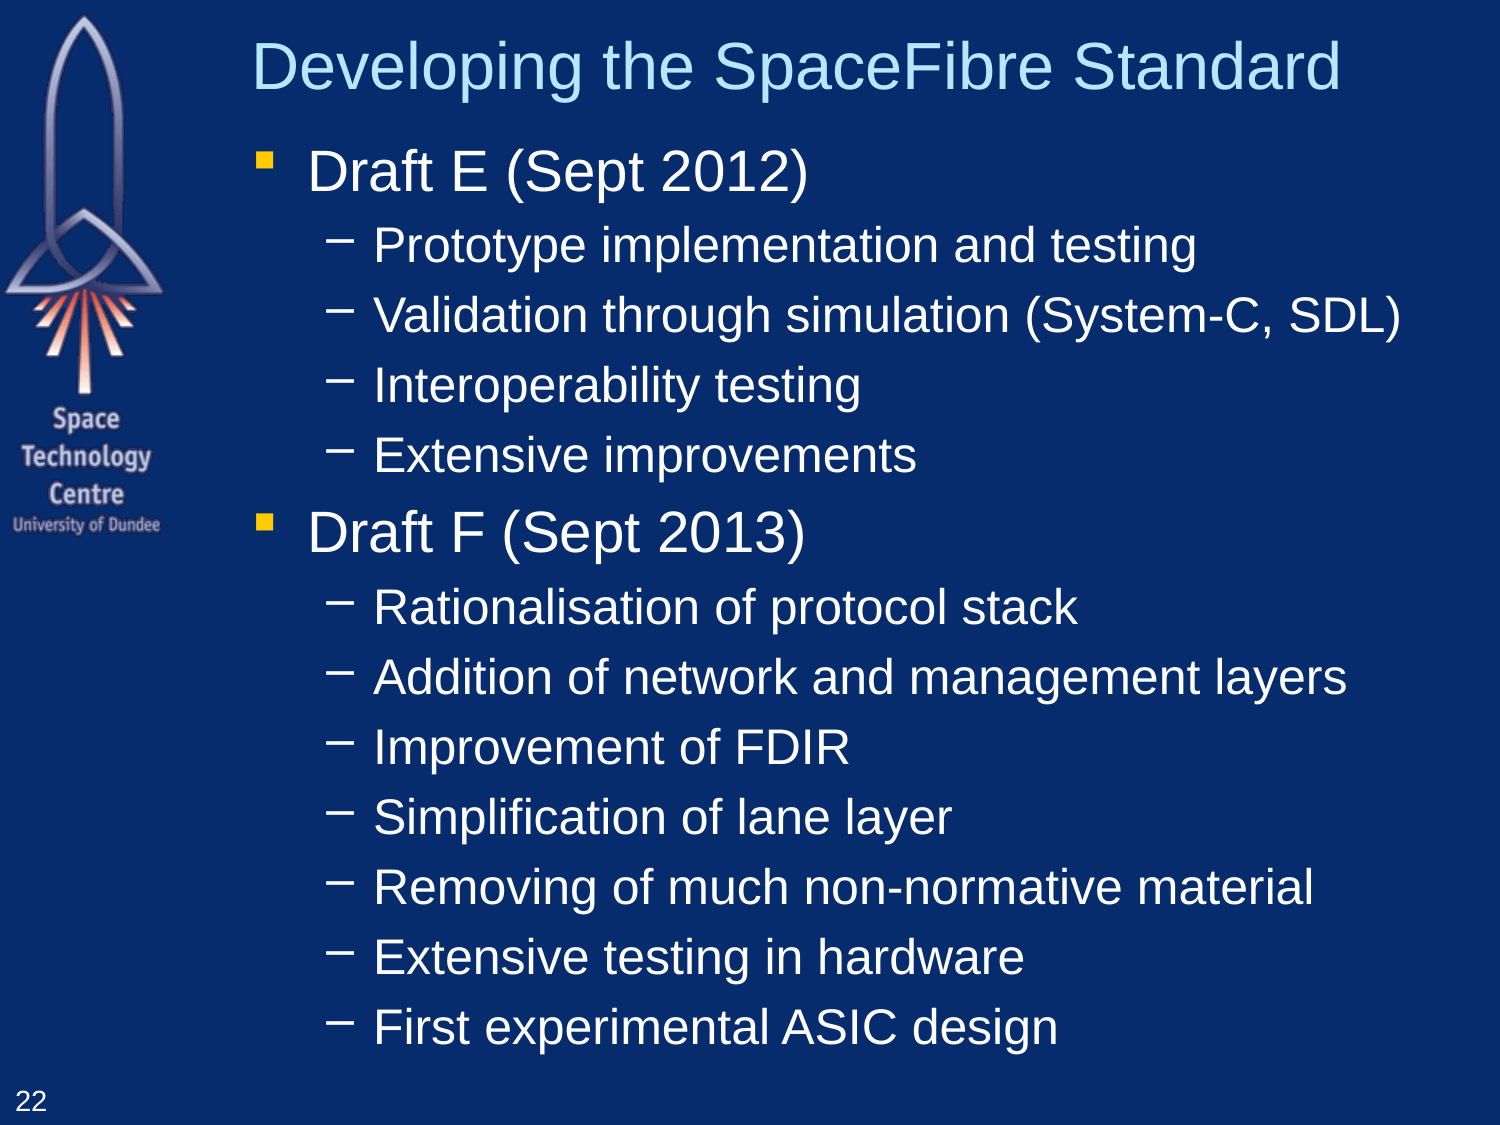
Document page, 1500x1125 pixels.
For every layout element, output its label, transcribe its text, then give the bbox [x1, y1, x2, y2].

title Developing the SpaceFibre Standard [235, 0, 1500, 125]
picture [0, 0, 171, 543]
slide_number 22 [0, 1046, 160, 1125]
list Draft E (Sept 2012) Prototype implementation and testing Validation through simulation (System-C, SDL) Interoperability testing Extensive improvements Draft F (Sept 2013) Rationalisation of protocol stack Addition of network and management layers Improvement of FDIR Simplification of lane layer Removing of much non-normative material Extensive testing in hardware First experimental ASIC design [235, 125, 1500, 1125]
